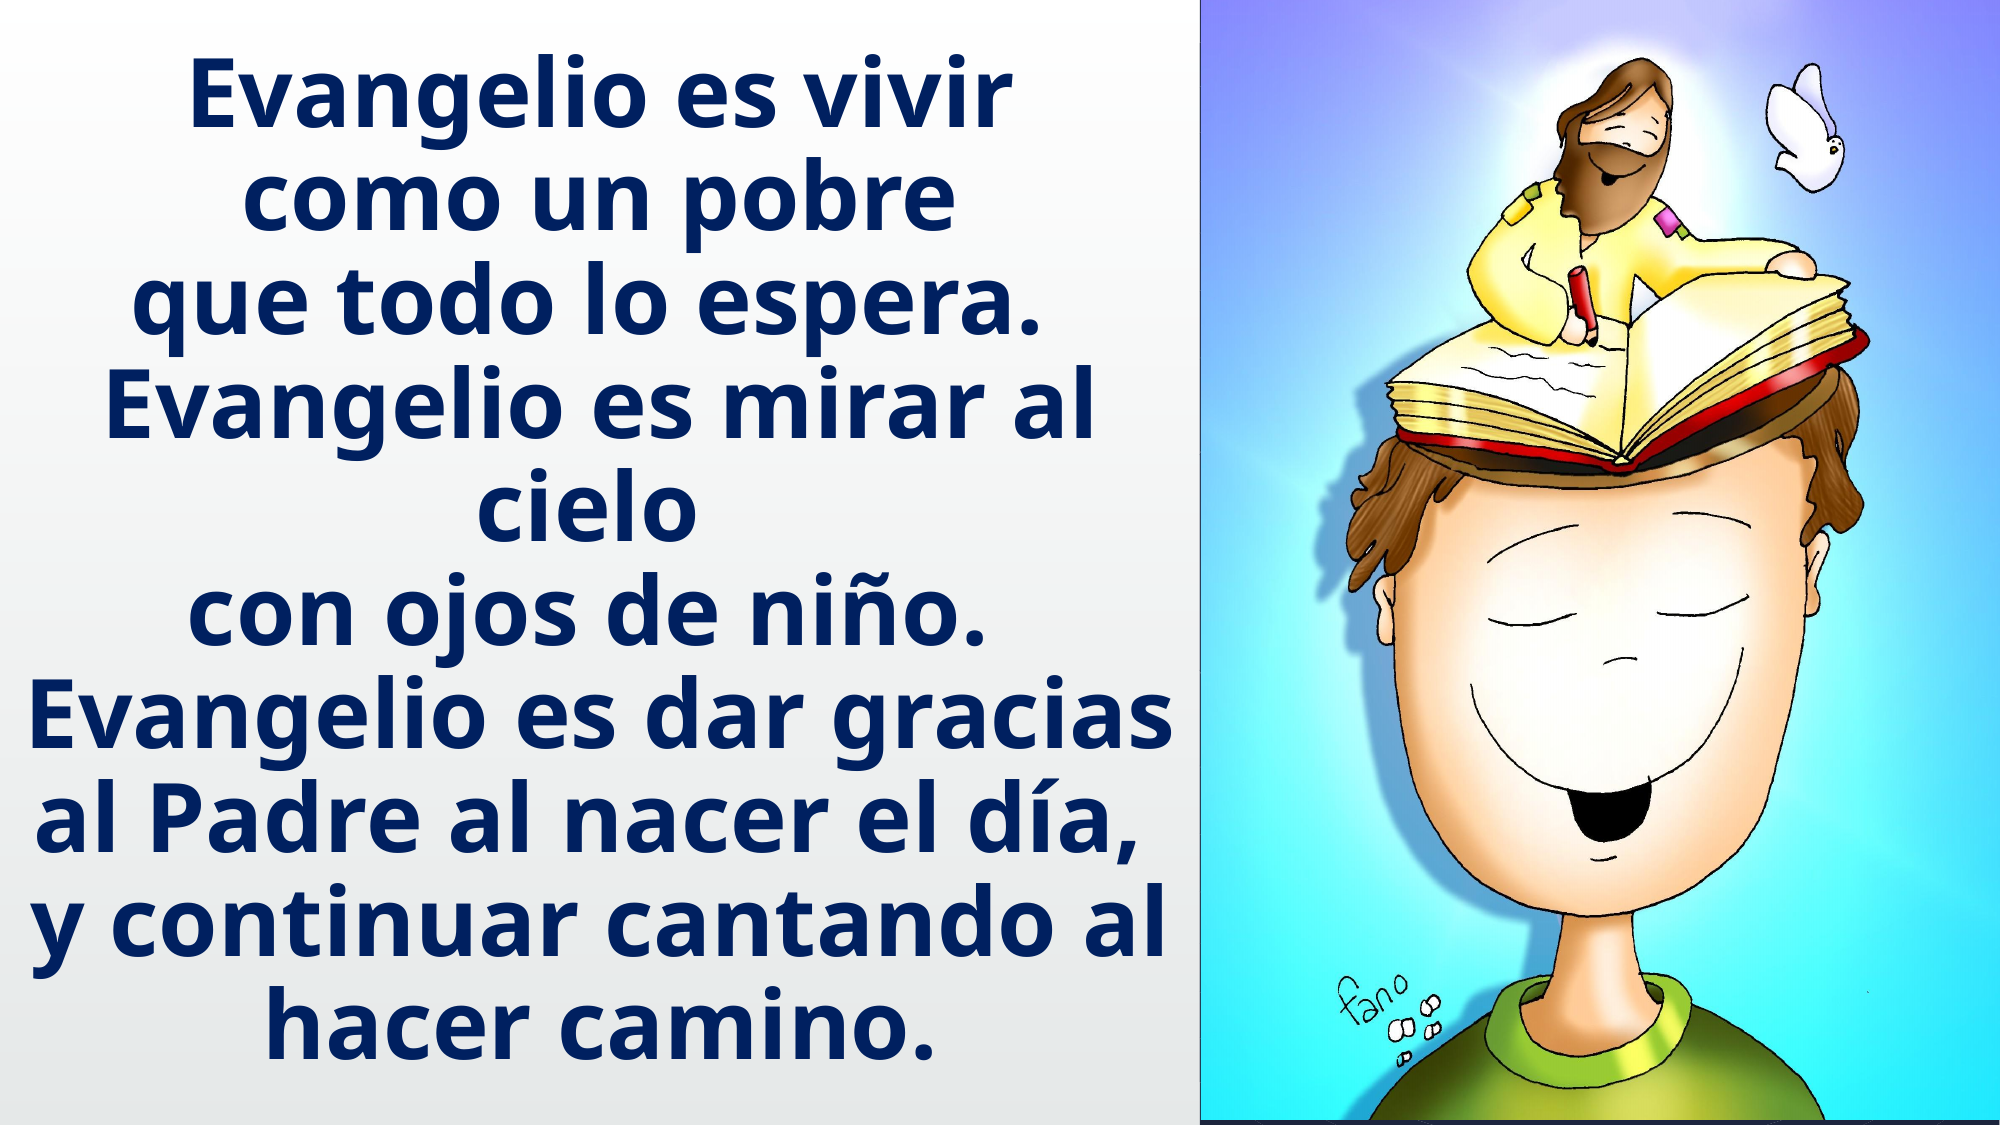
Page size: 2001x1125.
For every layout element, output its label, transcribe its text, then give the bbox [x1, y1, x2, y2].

title Evangelio es vivir como un pobre que todo lo espera. Evangelio es mirar al cielo con ojos de niño. Evangelio es dar gracias al Padre al nacer el día, y continuar cantando al hacer camino. [0, 0, 1201, 1125]
picture [1200, 0, 2000, 1120]
